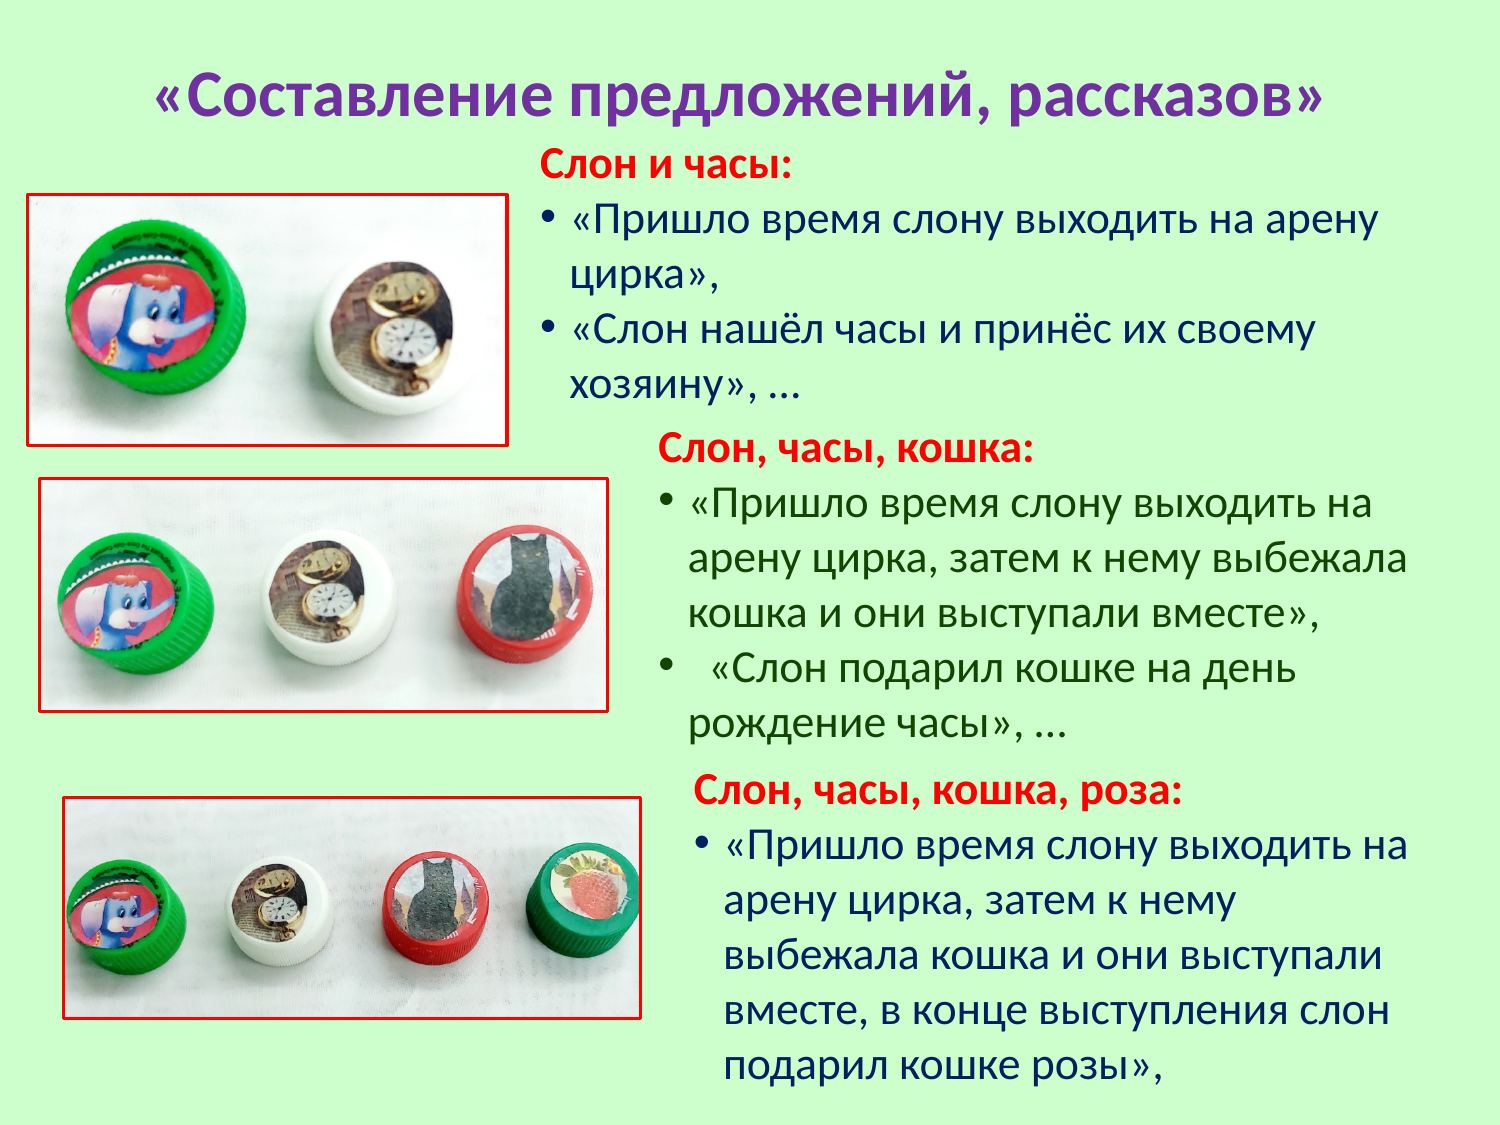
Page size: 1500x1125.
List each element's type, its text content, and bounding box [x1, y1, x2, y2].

picture [41, 479, 607, 711]
text_box Слон, часы, кошка, роза: «Пришло время слону выходить на арену цирка, затем к нему выбежала кошка и они выступали вместе, в конце выступления слон подарил кошке розы», [679, 751, 1447, 1097]
text_box Слон и часы: «Пришло время слону выходить на арену цирка», «Слон нашёл часы и принёс их своему хозяину», … [525, 125, 1471, 416]
text_box Слон, часы, кошка: «Пришло время слону выходить на арену цирка, затем к нему выбежала кошка и они выступали вместе», «Слон подарил кошке на день рождение часы», … [643, 408, 1471, 754]
picture [29, 195, 506, 445]
picture [64, 798, 640, 1018]
text_box «Составление предложений, рассказов» [88, 42, 1394, 138]
